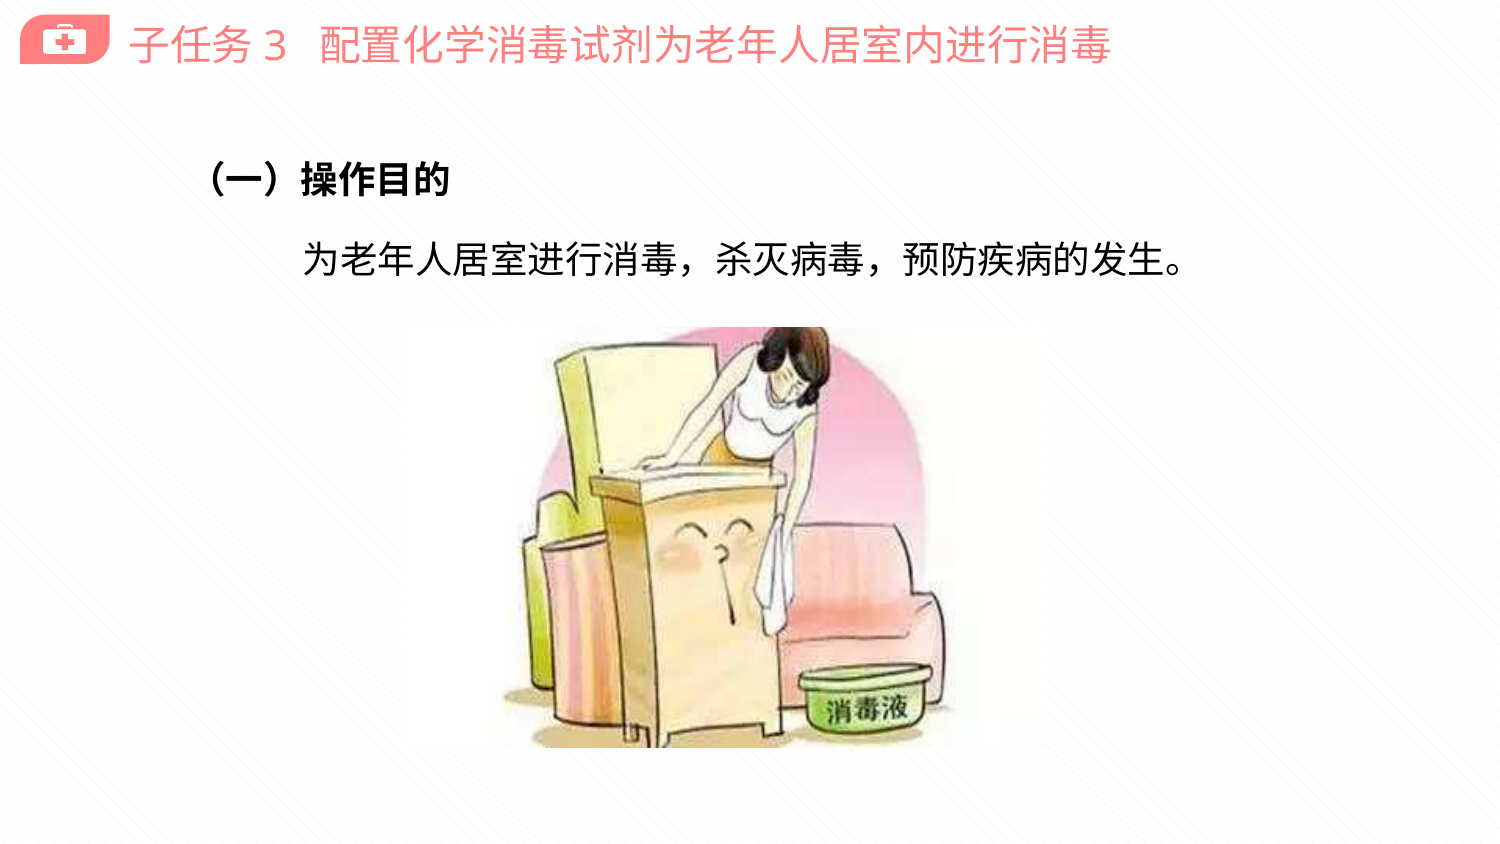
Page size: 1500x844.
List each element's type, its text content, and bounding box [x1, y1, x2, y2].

picture [405, 327, 1046, 748]
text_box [19, 11, 1254, 78]
text_box （一）操作目的 [85, 149, 836, 209]
text_box 为老年人居室进行消毒，杀灭病毒，预防疾病的发生。 [200, 228, 1407, 289]
